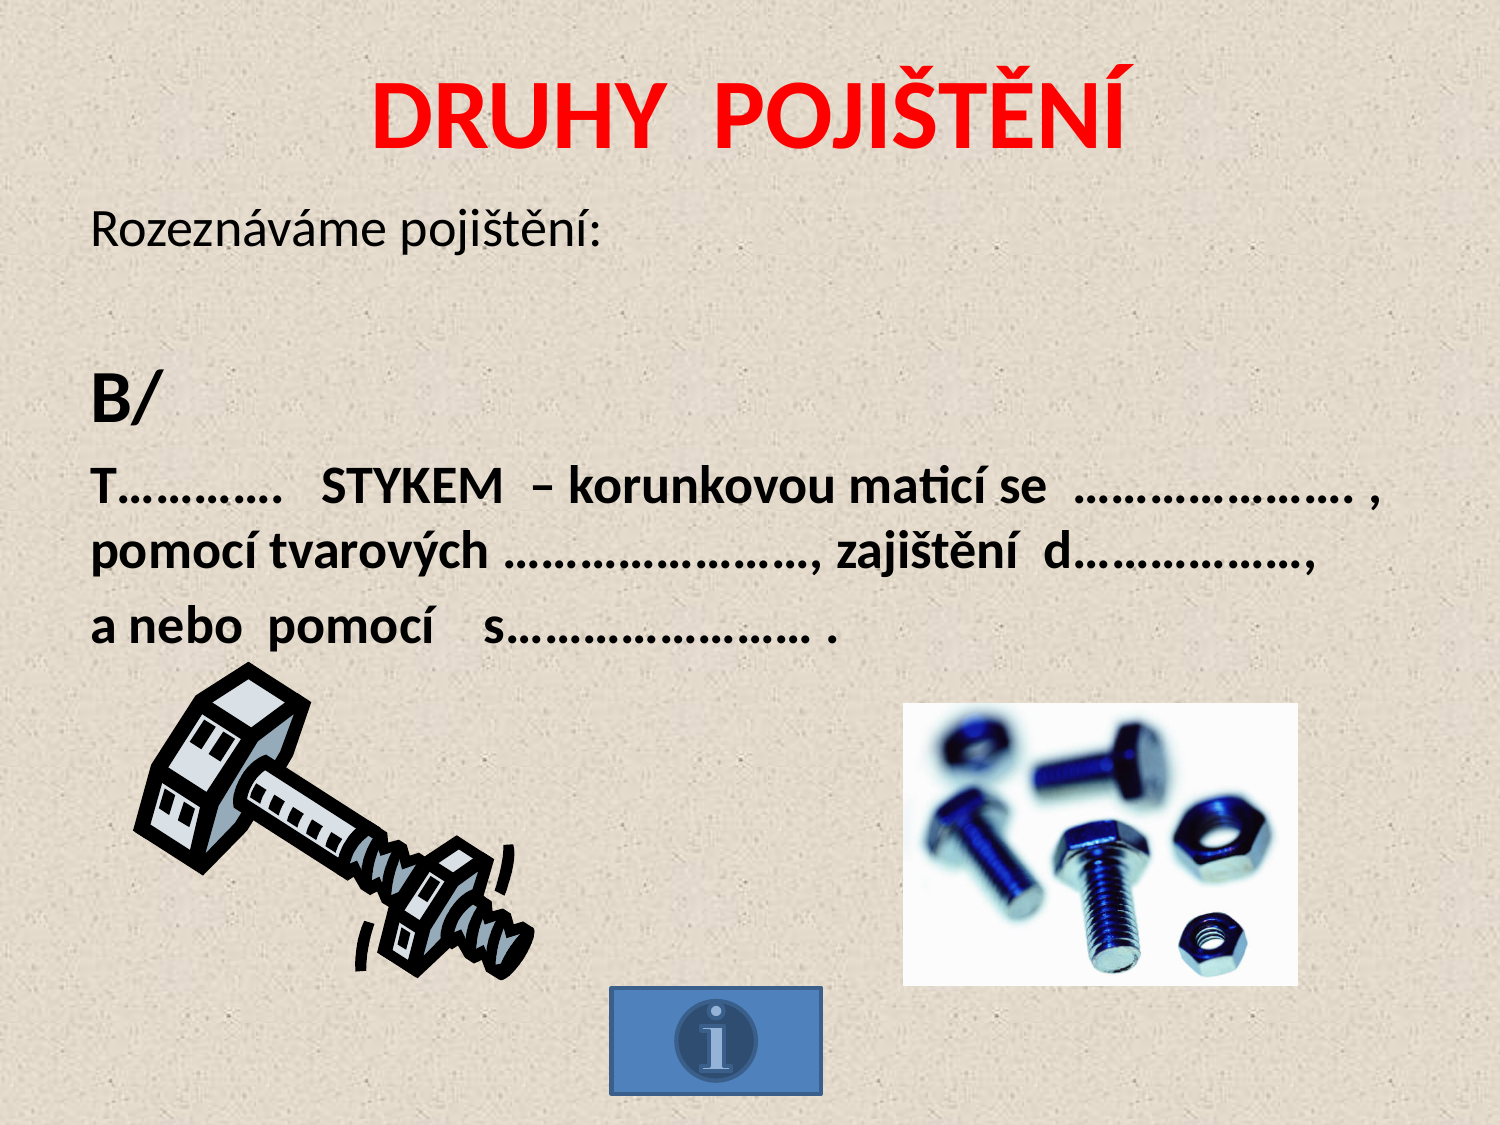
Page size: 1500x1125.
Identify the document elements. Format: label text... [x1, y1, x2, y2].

list Rozeznáváme pojištění: B/ T…………. STYKEM – korunkovou maticí se …………………. , pomocí tvarových ……………………, zajištění d………………, a nebo pomocí s…………………… . [75, 184, 1425, 681]
title DRUHY POJIŠTĚNÍ [75, 45, 1425, 173]
picture [0, 0, 1500, 1125]
text_box [609, 986, 823, 1096]
